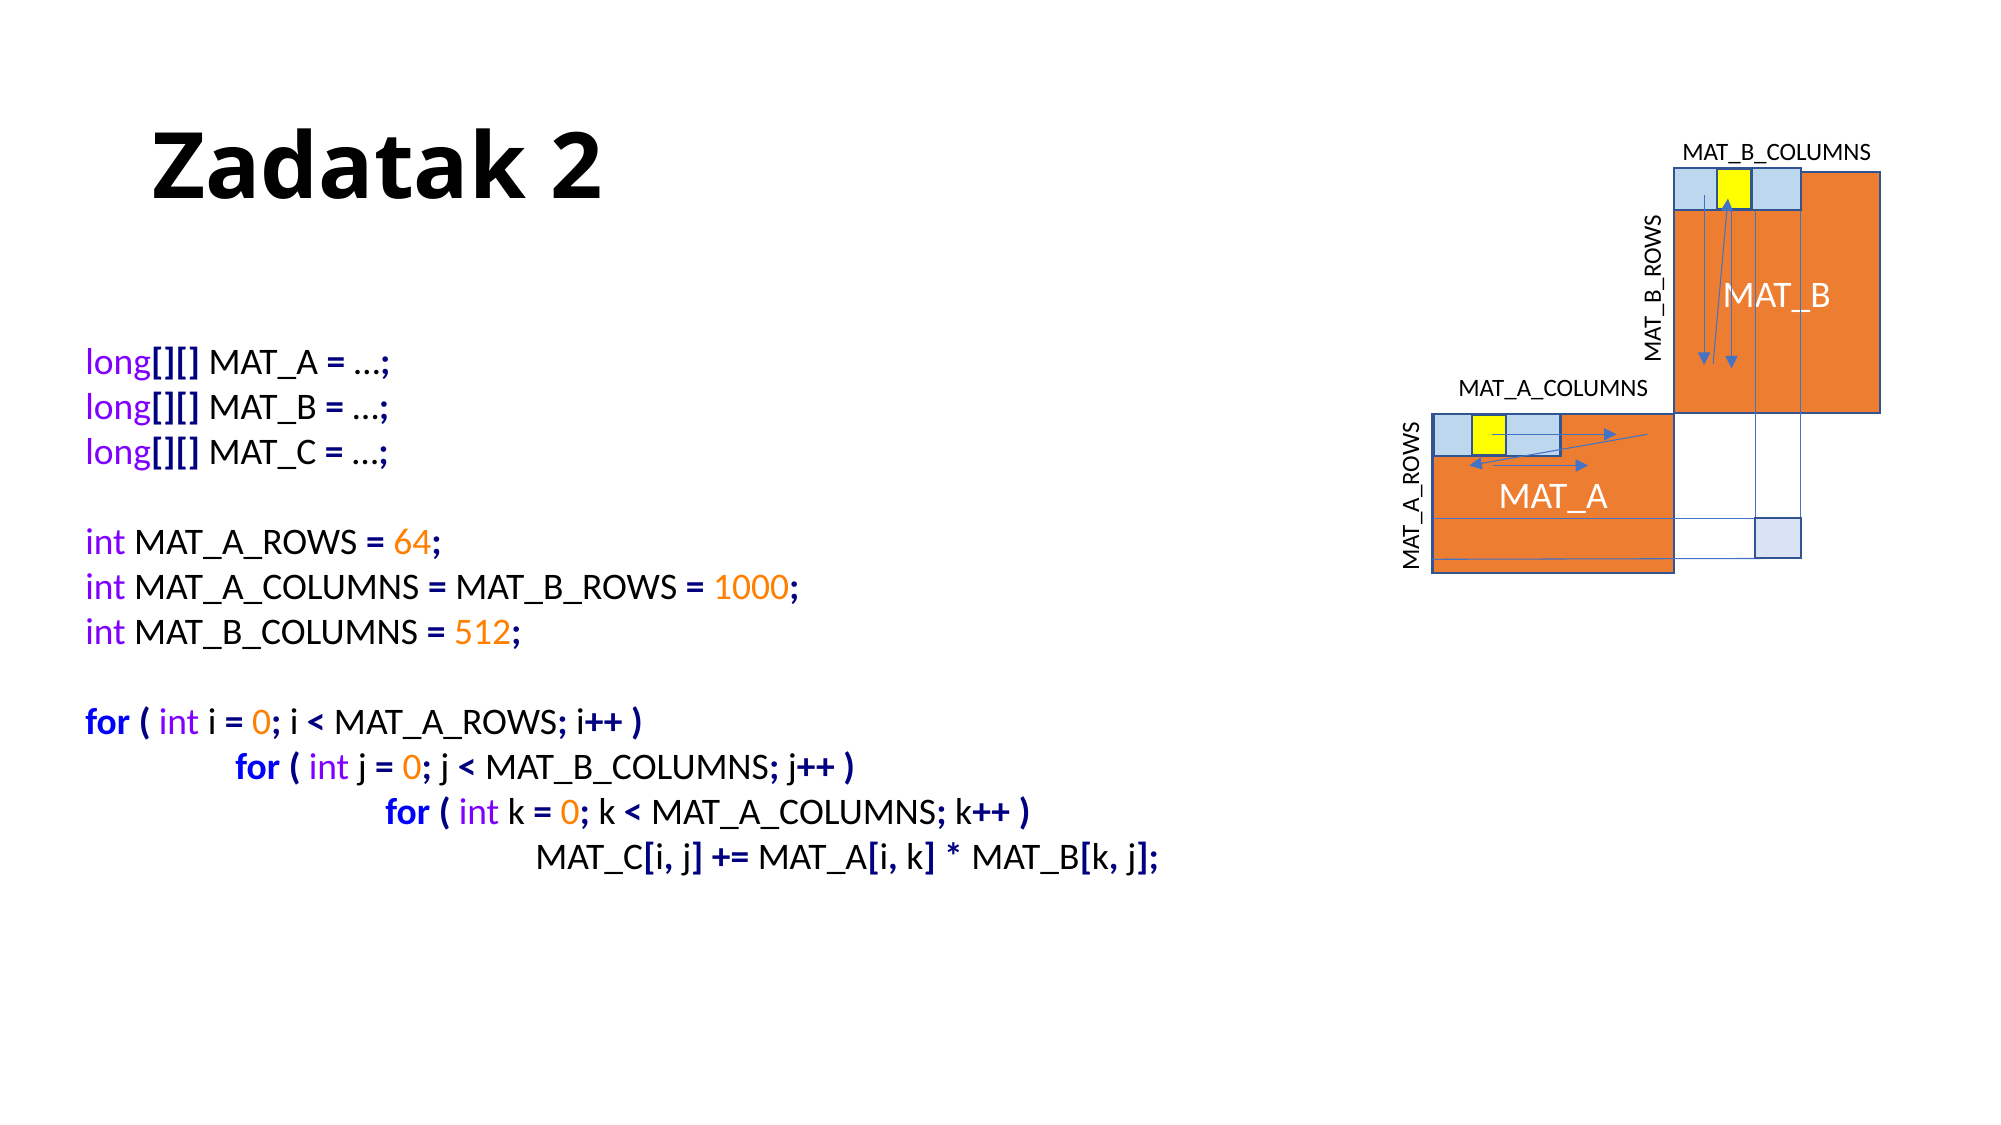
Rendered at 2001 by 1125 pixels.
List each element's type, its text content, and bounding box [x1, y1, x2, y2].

title Zadatak 2 [137, 59, 1863, 278]
text_box MAT_B [1673, 278, 1755, 414]
text_box long[][] MAT_A = …; long[][] MAT_B = …; long[][] MAT_C = …; int MAT_A_ROWS = 64; int MAT_A_COLUMNS = MAT_B_ROWS = 1000; int MAT_B_COLUMNS = 512; for ( int i = 0; i < MAT_A_ROWS; i++ ) for ( int j = 0; j < MAT_B_COLUMNS; j++ ) for ( int k = 0; k < MAT_A_COLUMNS; k++ ) MAT_C[i, j] += MAT_A[i, k] * MAT_B[k, j]; [70, 329, 1360, 884]
text_box MAT_B [1756, 278, 1800, 414]
text_box MAT_B [1801, 171, 1881, 414]
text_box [1713, 198, 1728, 364]
text_box [1756, 519, 1800, 558]
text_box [1469, 434, 1648, 466]
text_box [1433, 413, 1562, 457]
text_box MAT_A [1432, 560, 1675, 574]
text_box [1716, 168, 1753, 210]
text_box [1673, 167, 1802, 211]
text_box MAT_A_ROWS [1386, 414, 1432, 579]
text_box MAT_A_COLUMNS [1432, 363, 1628, 409]
text_box MAT_A [1431, 413, 1675, 518]
text_box MAT_A [1432, 519, 1675, 558]
text_box [1471, 414, 1507, 434]
text_box MAT_B_COLUMNS [1673, 127, 1880, 173]
text_box MAT_B_ROWS [1628, 167, 1674, 410]
